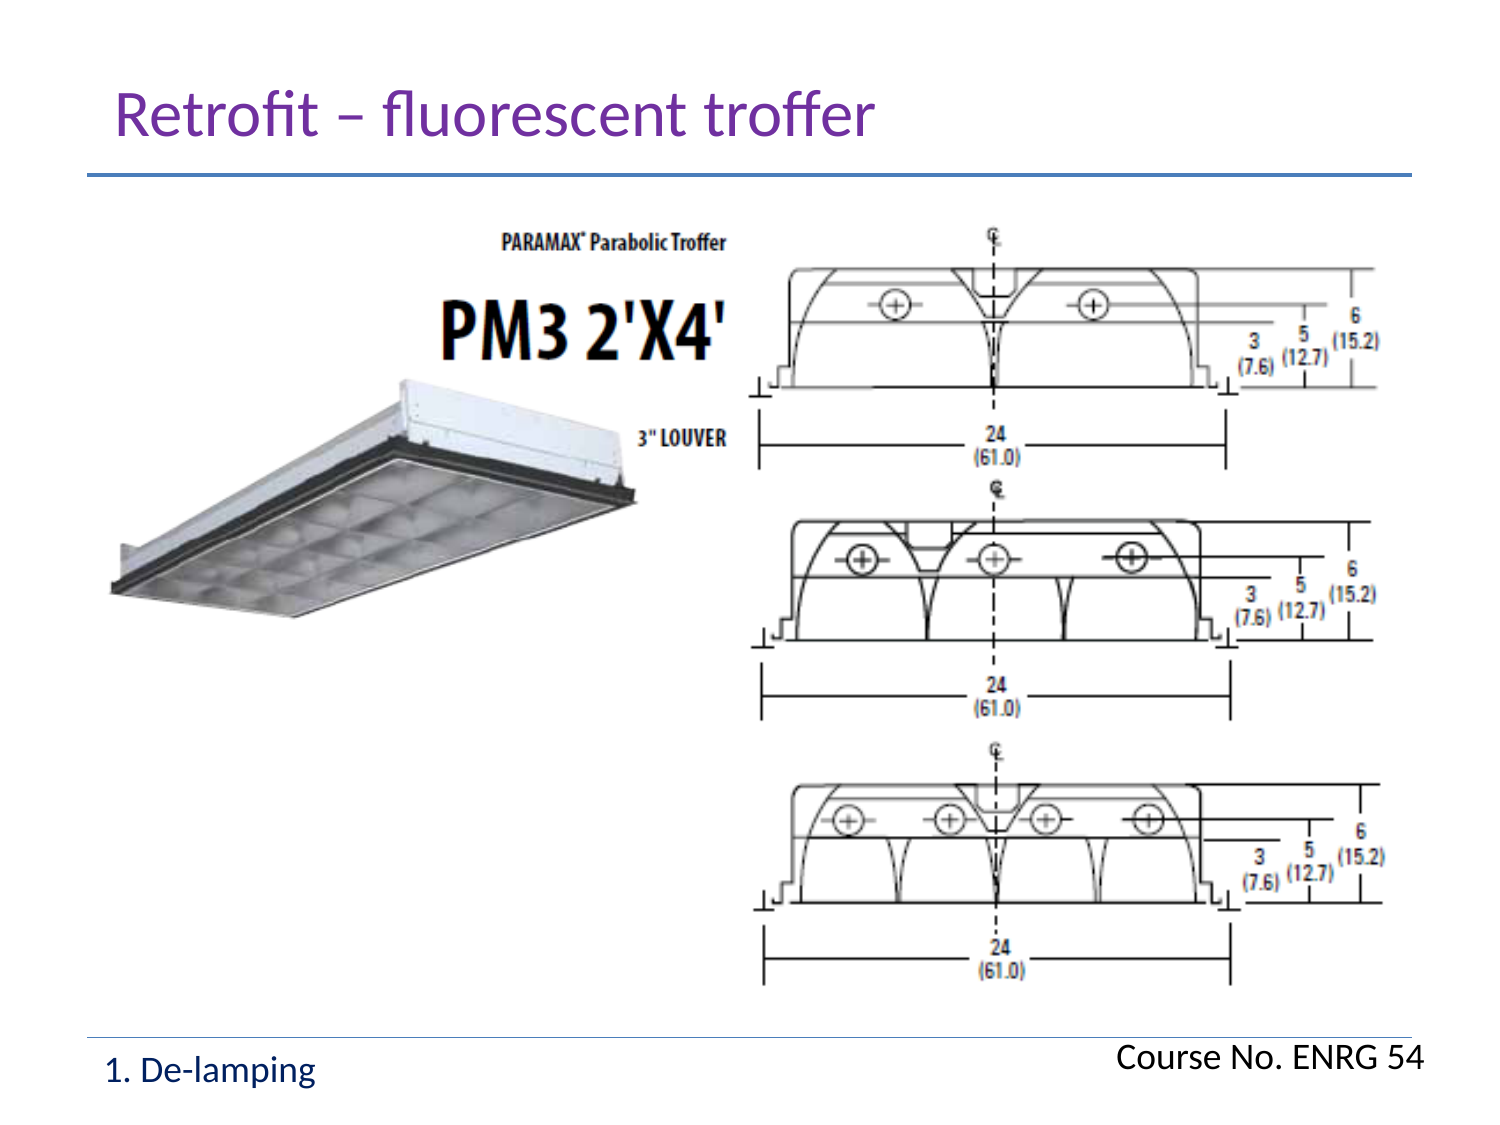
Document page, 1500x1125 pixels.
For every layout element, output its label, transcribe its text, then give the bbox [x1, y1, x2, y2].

text_box Retrofit – fluorescent troffer [99, 62, 1125, 158]
text_box 1. De-lamping [88, 1045, 332, 1098]
text_box Course No. ENRG 54 [1101, 1024, 1441, 1085]
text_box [87, 212, 737, 663]
picture [709, 224, 1412, 1001]
